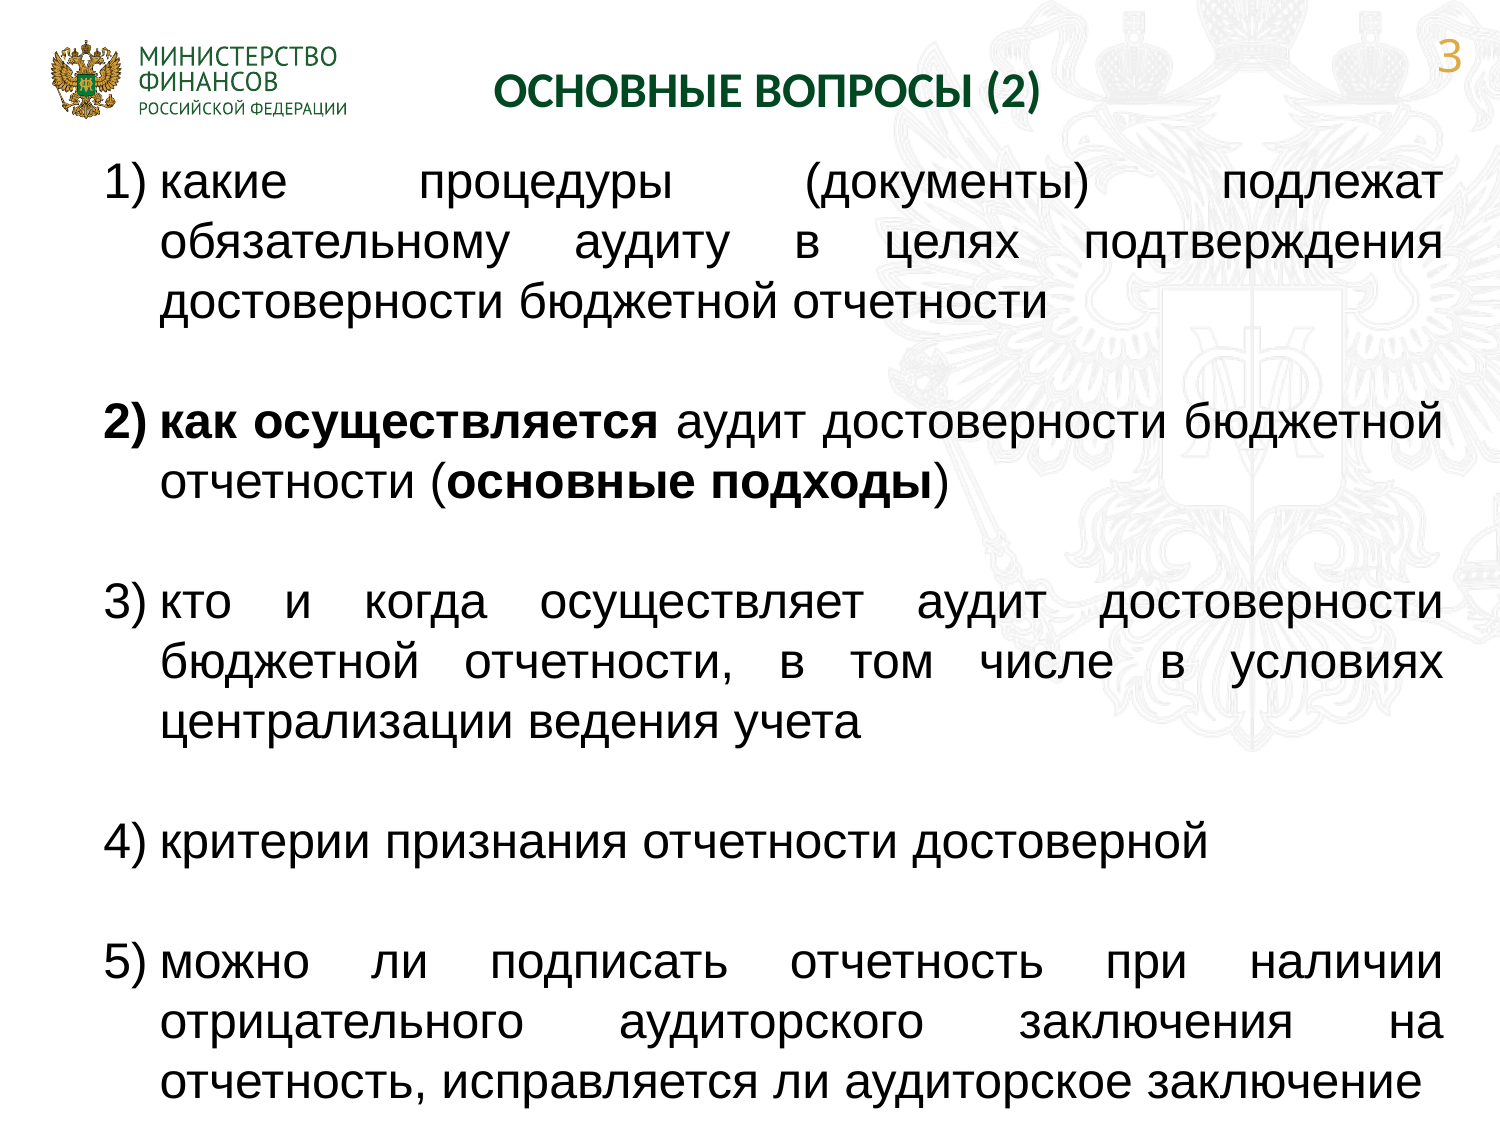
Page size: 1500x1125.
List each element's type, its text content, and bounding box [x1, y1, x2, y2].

text_box 3 [1128, 19, 1478, 79]
table_header ОСНОВНЫЕ ВОПРОСЫ (2) [57, 62, 1478, 127]
text_box какие процедуры (документы) подлежат обязательному аудиту в целях подтверждения достоверности бюджетной отчетности как осуществляется аудит достоверности бюджетной отчетности (основные подходы) кто и когда осуществляет аудит достоверности бюджетной отчетности, в том числе в условиях централизации ведения учета критерии признания отчетности достоверной можно ли подписать отчетность при наличии отрицательного аудиторского заключения на отчетность, исправляется ли аудиторское заключение [88, 141, 1459, 1125]
